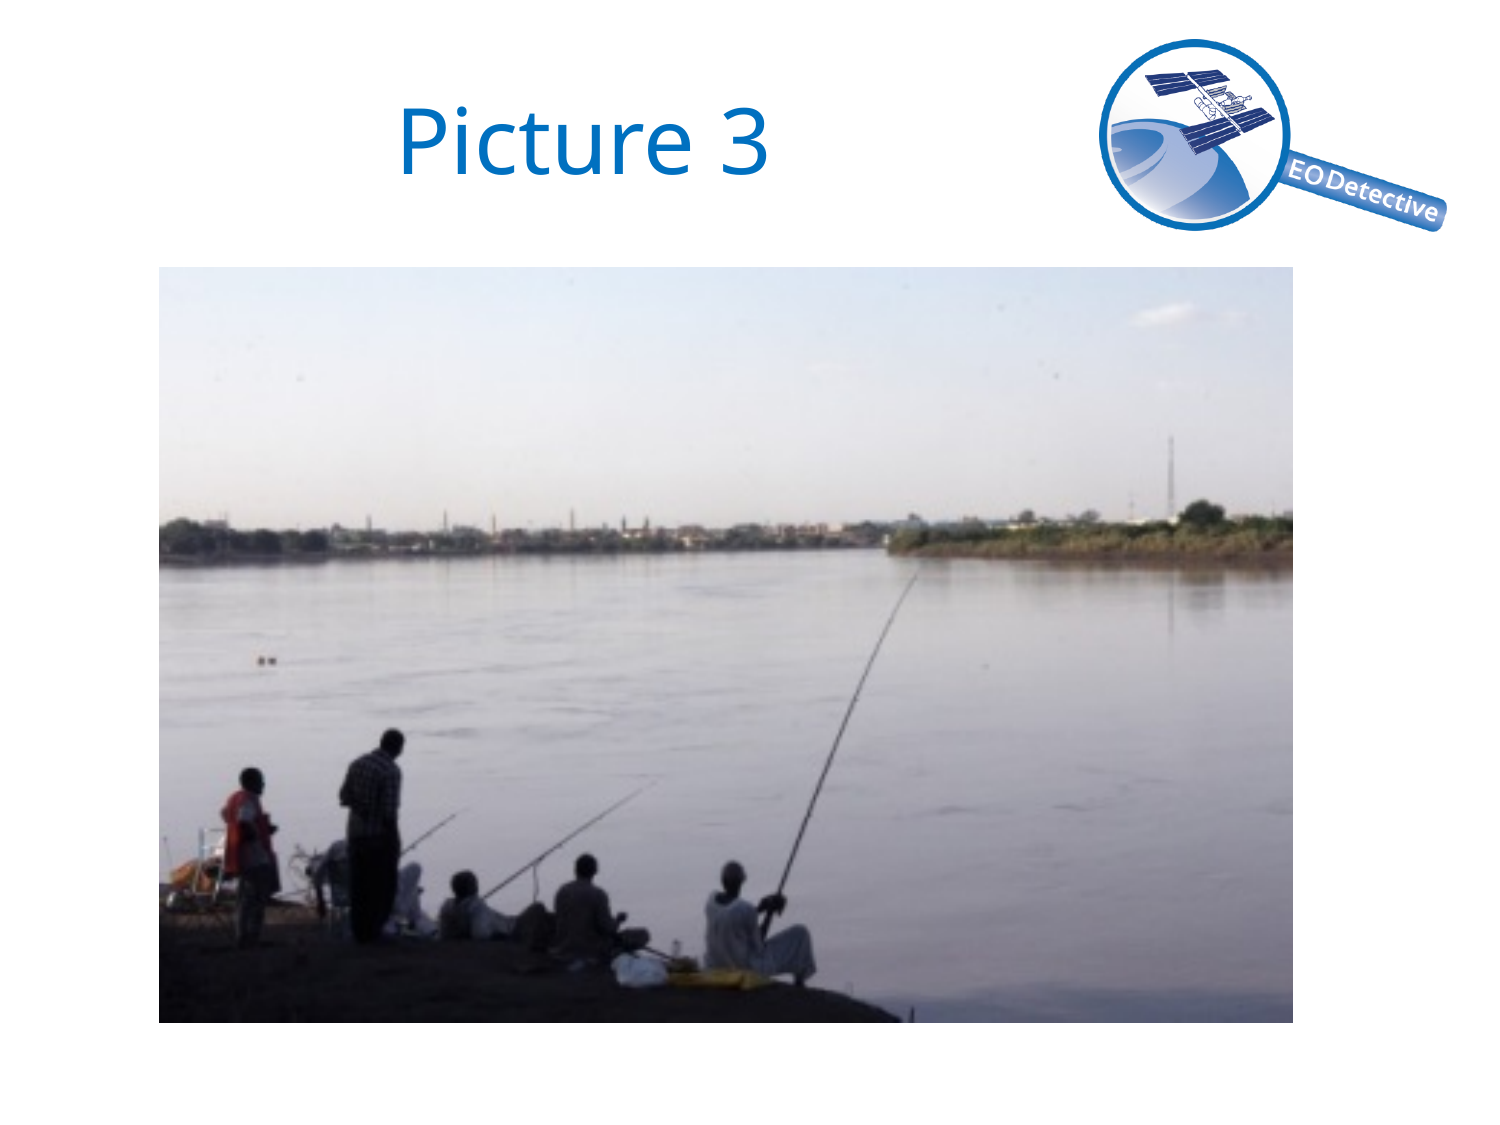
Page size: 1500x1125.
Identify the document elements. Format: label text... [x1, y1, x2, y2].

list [158, 266, 1294, 1024]
picture [1099, 39, 1447, 232]
title Picture 3 [75, 45, 1093, 232]
